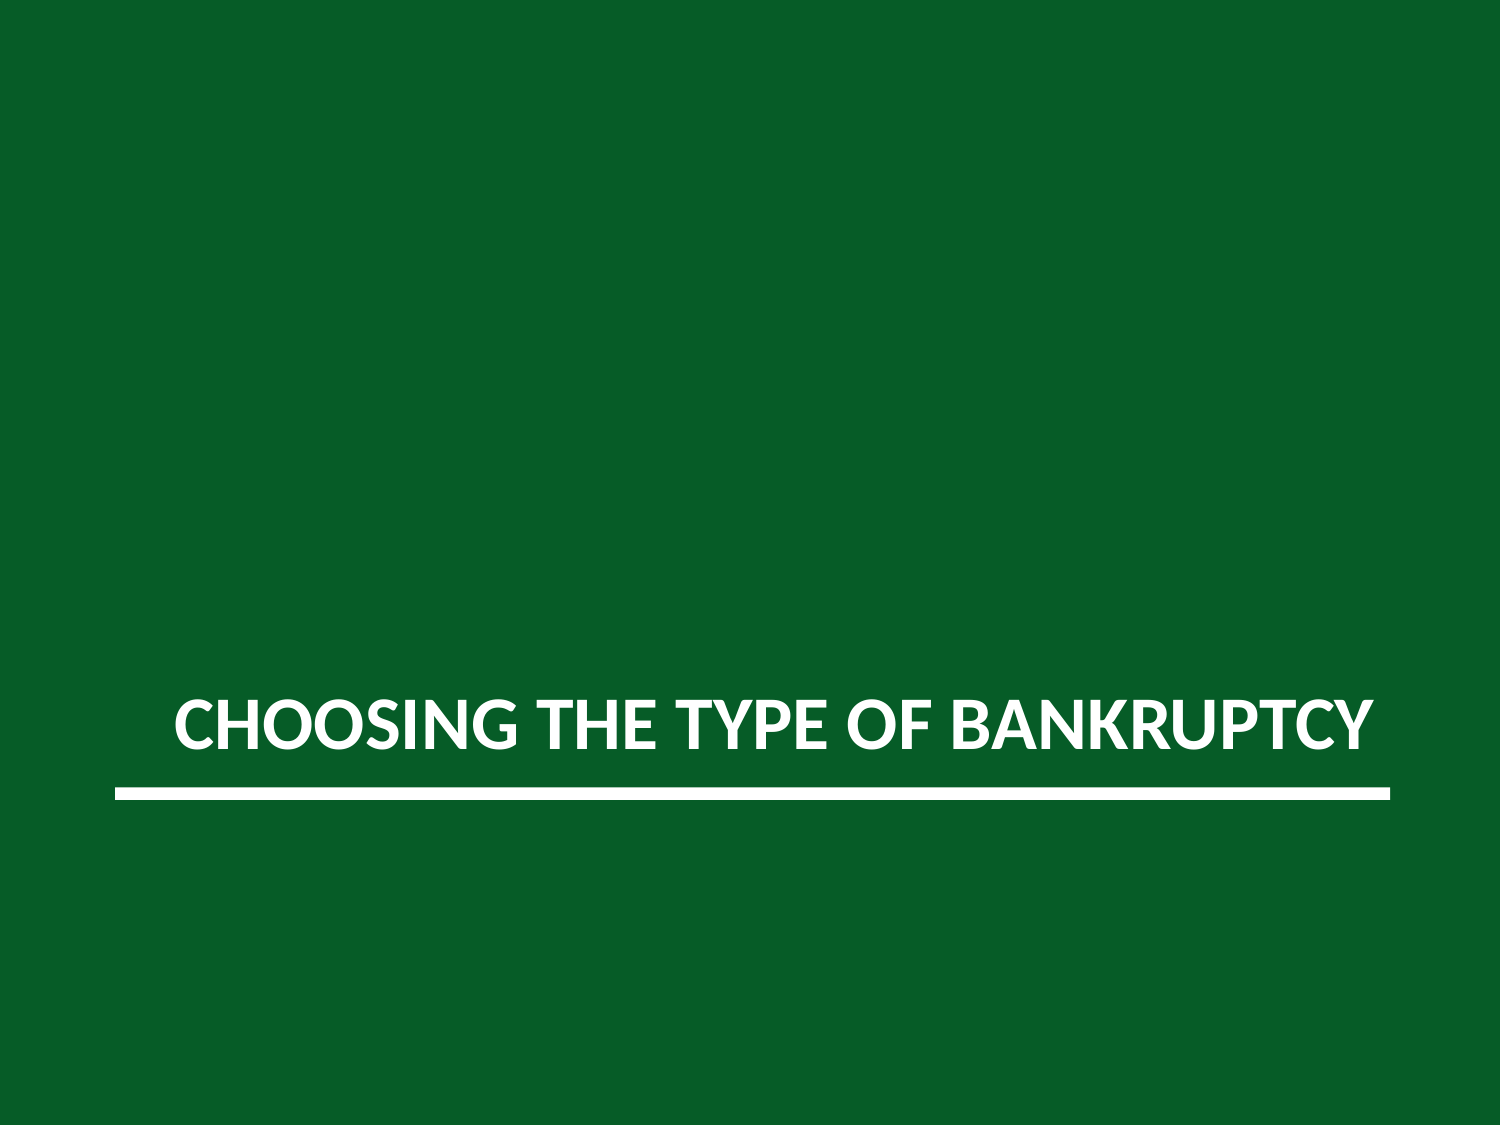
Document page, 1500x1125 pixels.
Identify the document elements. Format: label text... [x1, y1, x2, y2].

title Choosing the Type of Bankruptcy [118, 575, 1391, 775]
